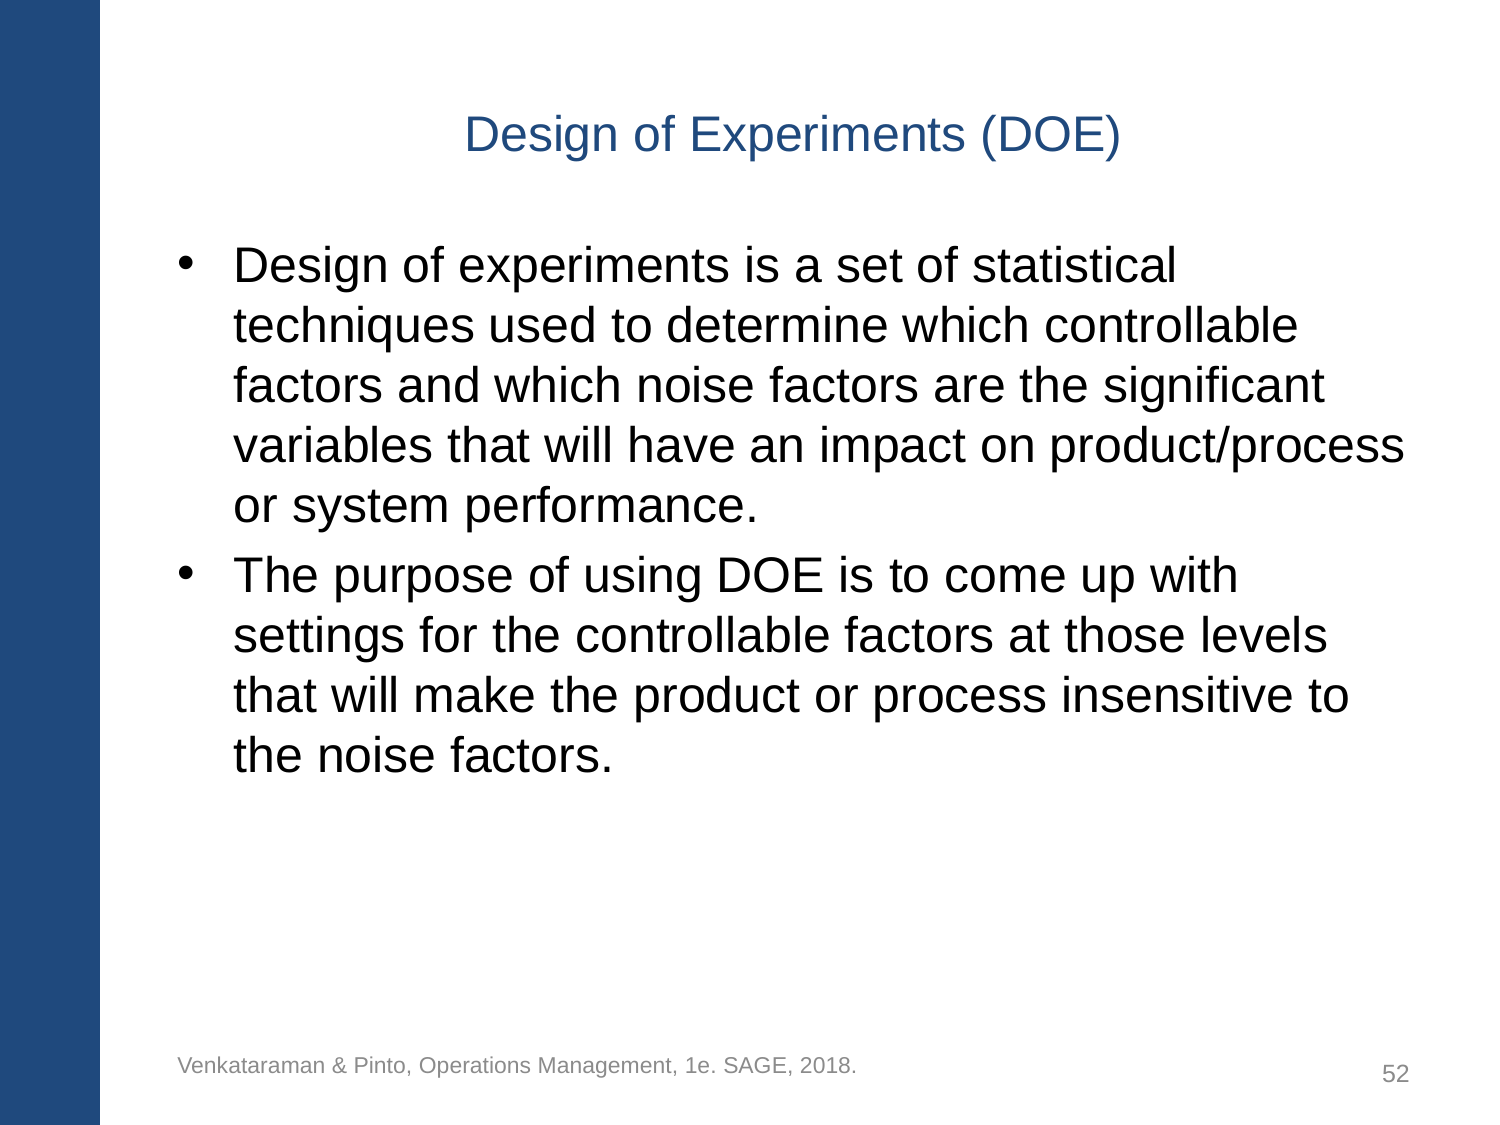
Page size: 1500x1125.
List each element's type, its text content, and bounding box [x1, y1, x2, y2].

slide_number 52 [1350, 1042, 1425, 1103]
title Design of Experiments (DOE) [162, 37, 1425, 224]
footer Venkataraman & Pinto, Operations Management, 1e. SAGE, 2018. [162, 1042, 1313, 1103]
list Design of experiments is a set of statistical techniques used to determine which controllable factors and which noise factors are the significant variables that will have an impact on product/process or system performance. The purpose of using DOE is to come up with settings for the controllable factors at those levels that will make the product or process insensitive to the noise factors. [162, 224, 1425, 1013]
